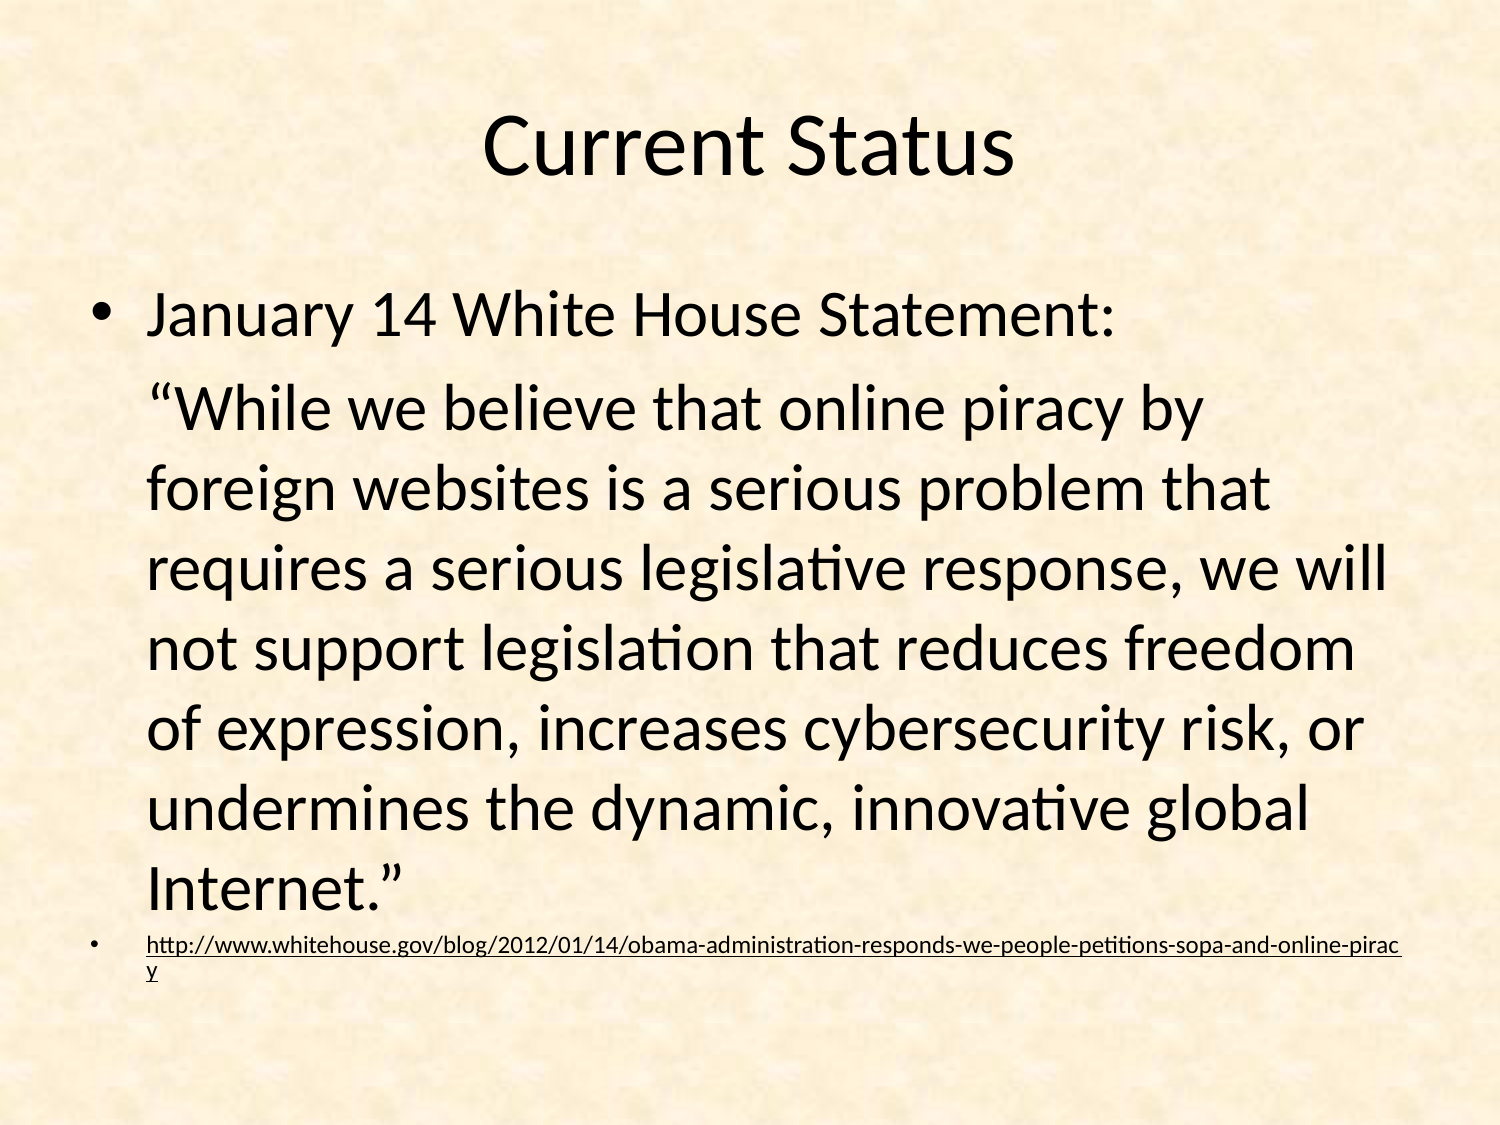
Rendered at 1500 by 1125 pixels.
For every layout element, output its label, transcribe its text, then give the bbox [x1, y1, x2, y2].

list January 14 White House Statement: “While we believe that online piracy by foreign websites is a serious problem that requires a serious legislative response, we will not support legislation that reduces freedom of expression, increases cybersecurity risk, or undermines the dynamic, innovative global Internet.” http://www.whitehouse.gov/blog/2012/01/14/obama-administration-responds-we-people-petitions-sopa-and-online-piracy [75, 262, 1425, 1005]
picture [0, 0, 1500, 1125]
title Current Status [75, 45, 1425, 233]
